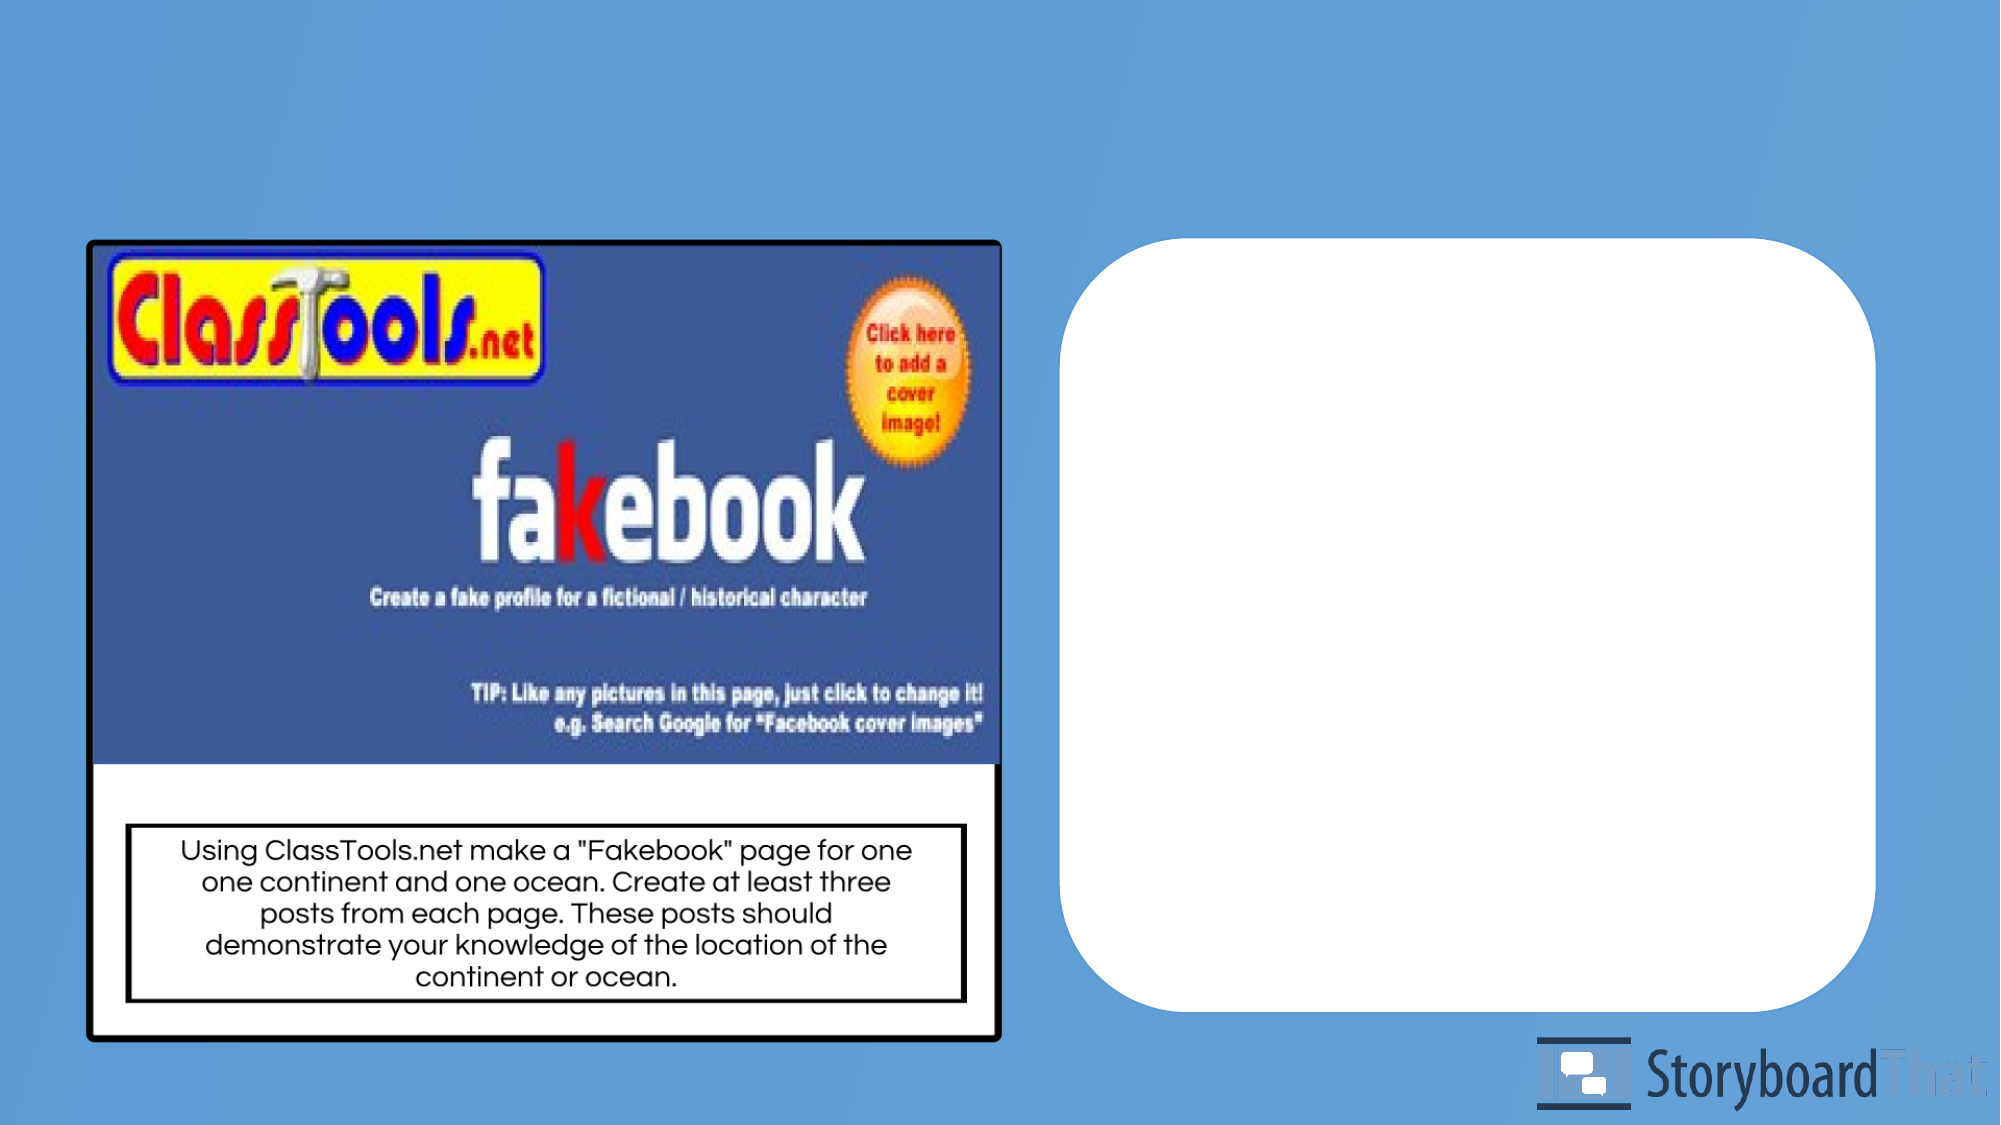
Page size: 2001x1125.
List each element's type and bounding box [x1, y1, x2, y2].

picture [74, 229, 1013, 1053]
picture [1537, 1034, 1987, 1112]
